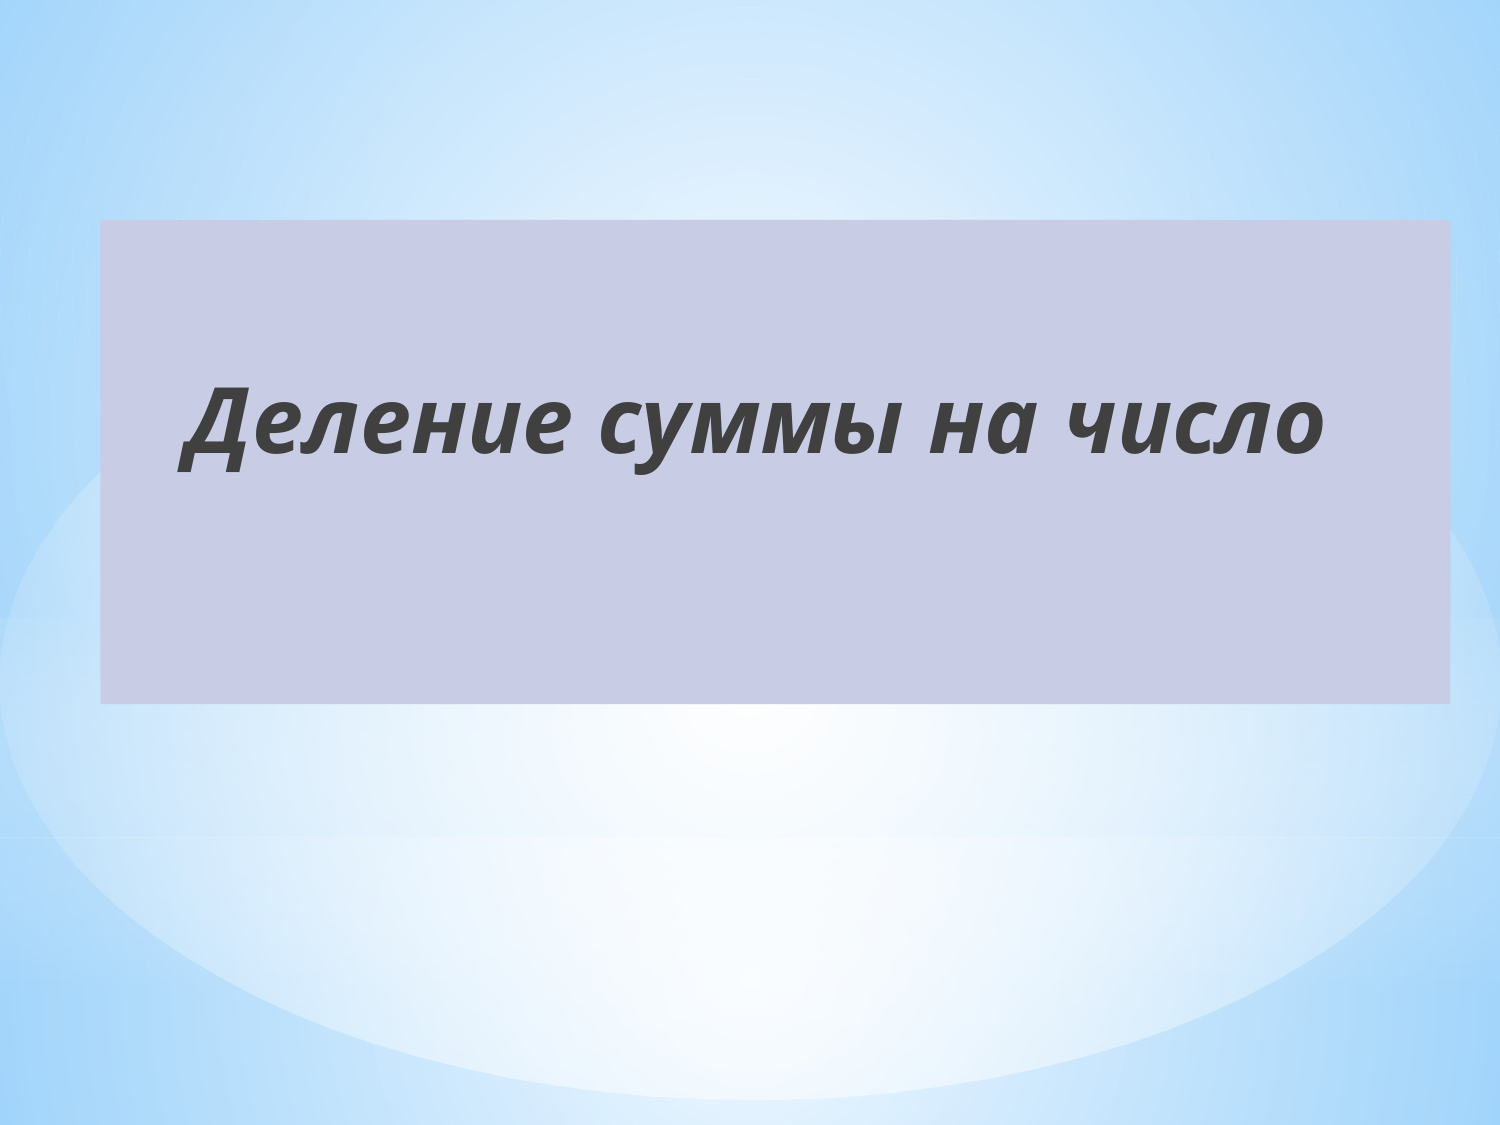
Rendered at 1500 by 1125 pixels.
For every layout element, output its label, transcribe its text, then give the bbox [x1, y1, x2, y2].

list Деление суммы на число [100, 219, 1451, 705]
